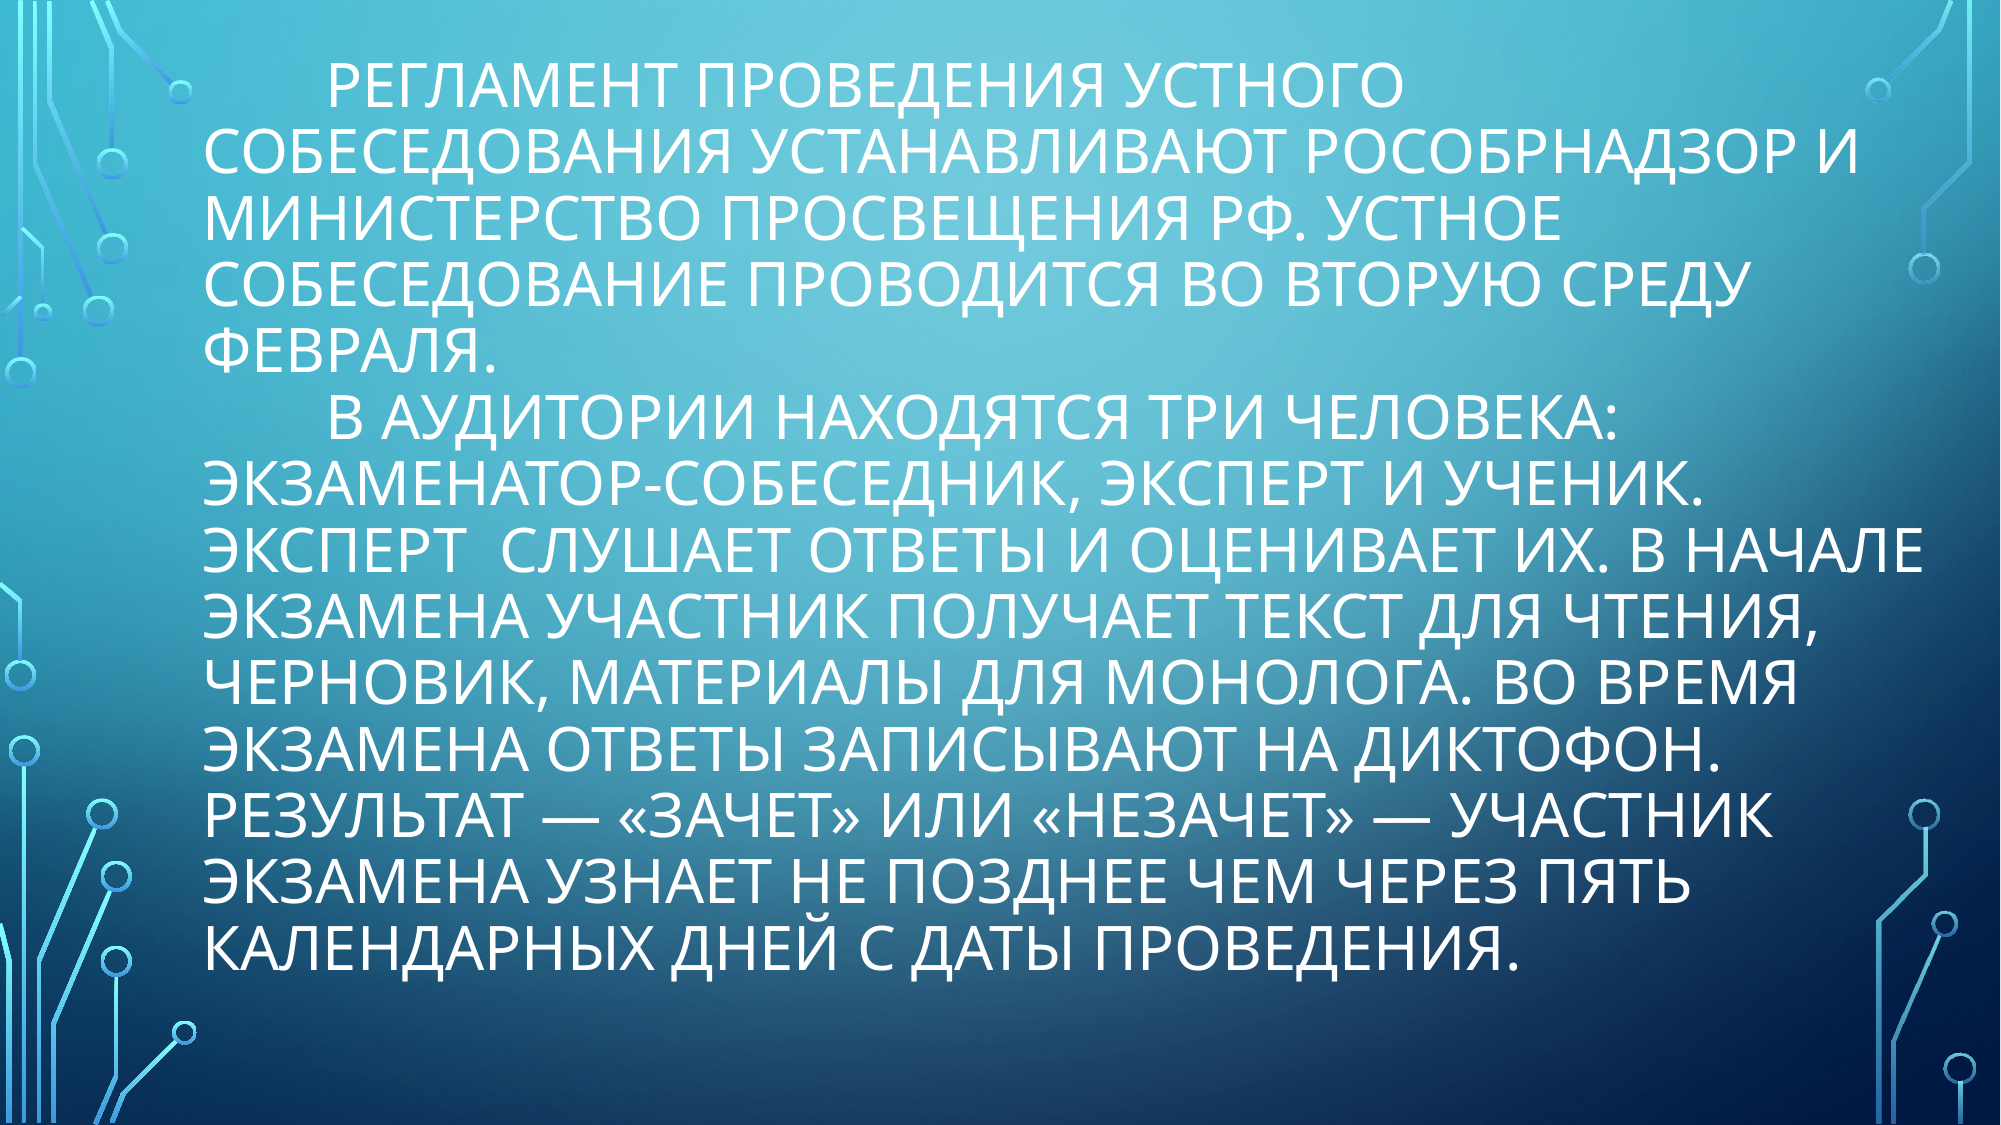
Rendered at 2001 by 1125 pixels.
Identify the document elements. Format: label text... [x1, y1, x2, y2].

title Регламент проведения устного собеседования устанавливают Рособрнадзор и Министерство просвещения рф. Устное собеседование проводится Во вторую среду февраля. В аудитории находятся три человека: экзаменатор-собеседник, эксперт и ученик. Эксперт слушает ответы и оценивает ИХ. В начале экзамена участник получает текст для чтения, черновик, материалы для монолога. Во время экзамена ответы записывают на диктофон. Результат — «зачет» или «незачет» — участник экзамена узнает не позднее чем через пять календарных дней с даты проведения. [187, 46, 1950, 1066]
